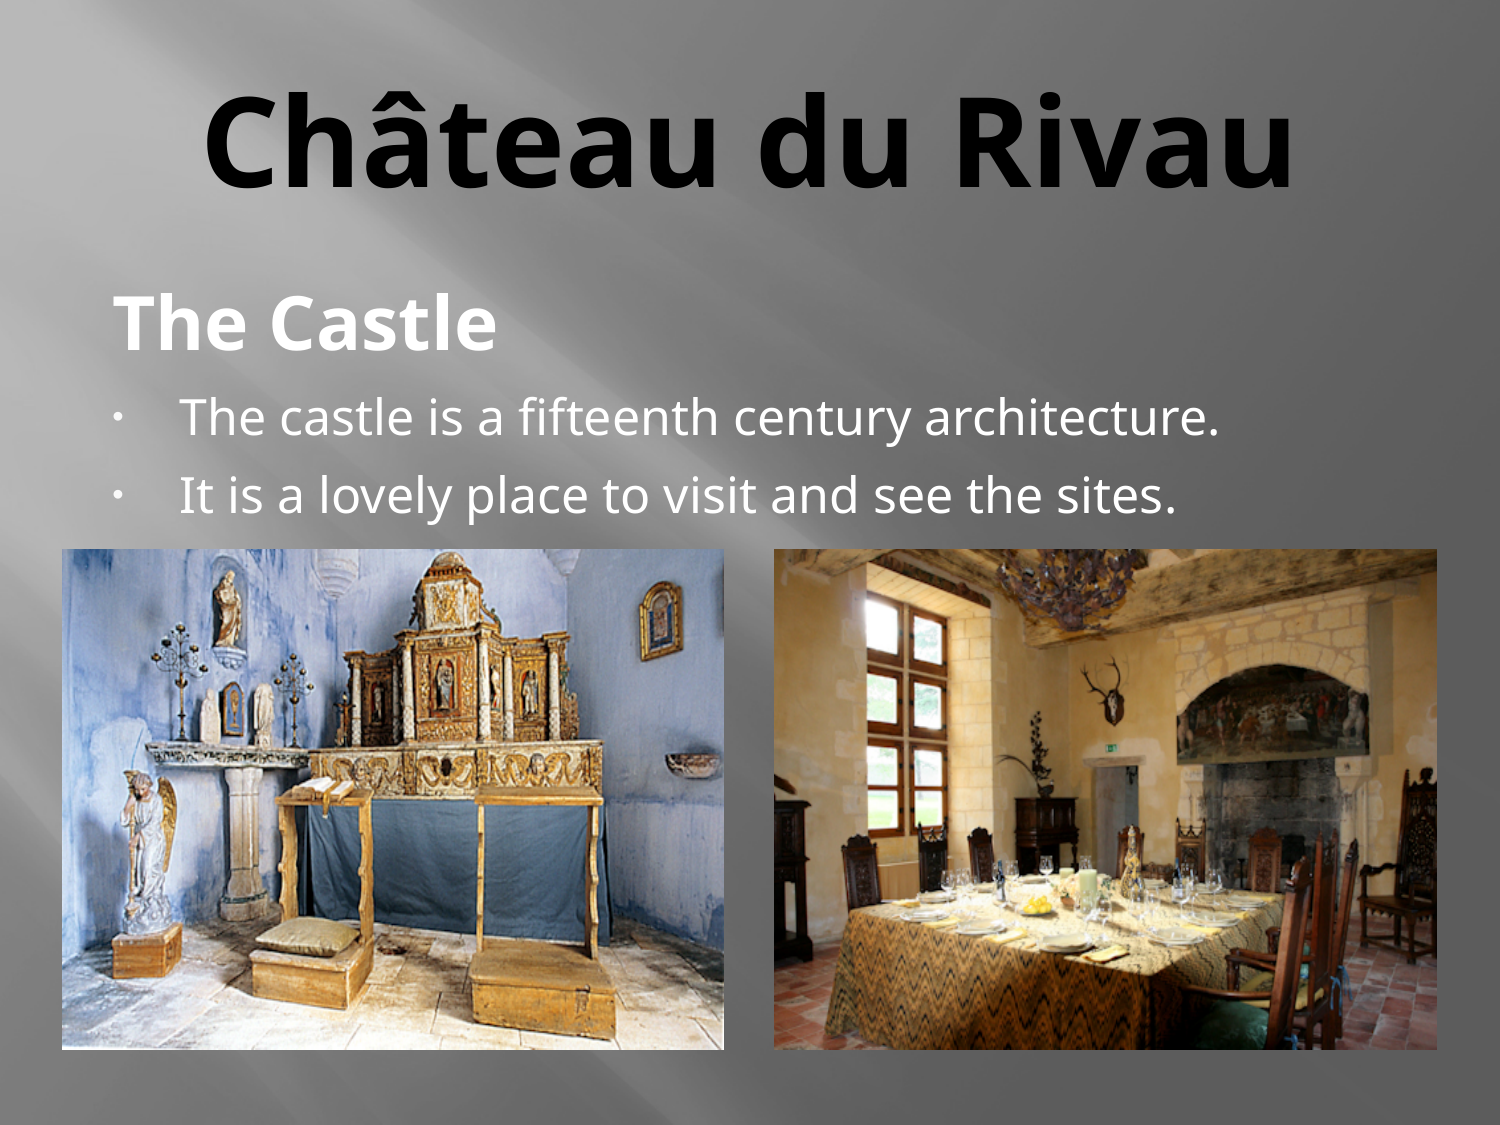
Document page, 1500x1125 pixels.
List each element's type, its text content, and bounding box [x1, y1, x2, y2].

picture [774, 549, 1437, 1051]
title Château du Rivau [75, 45, 1425, 233]
picture [62, 549, 725, 1051]
list The Castle The castle is a fifteenth century architecture. It is a lovely place to visit and see the sites. [75, 262, 1425, 1035]
